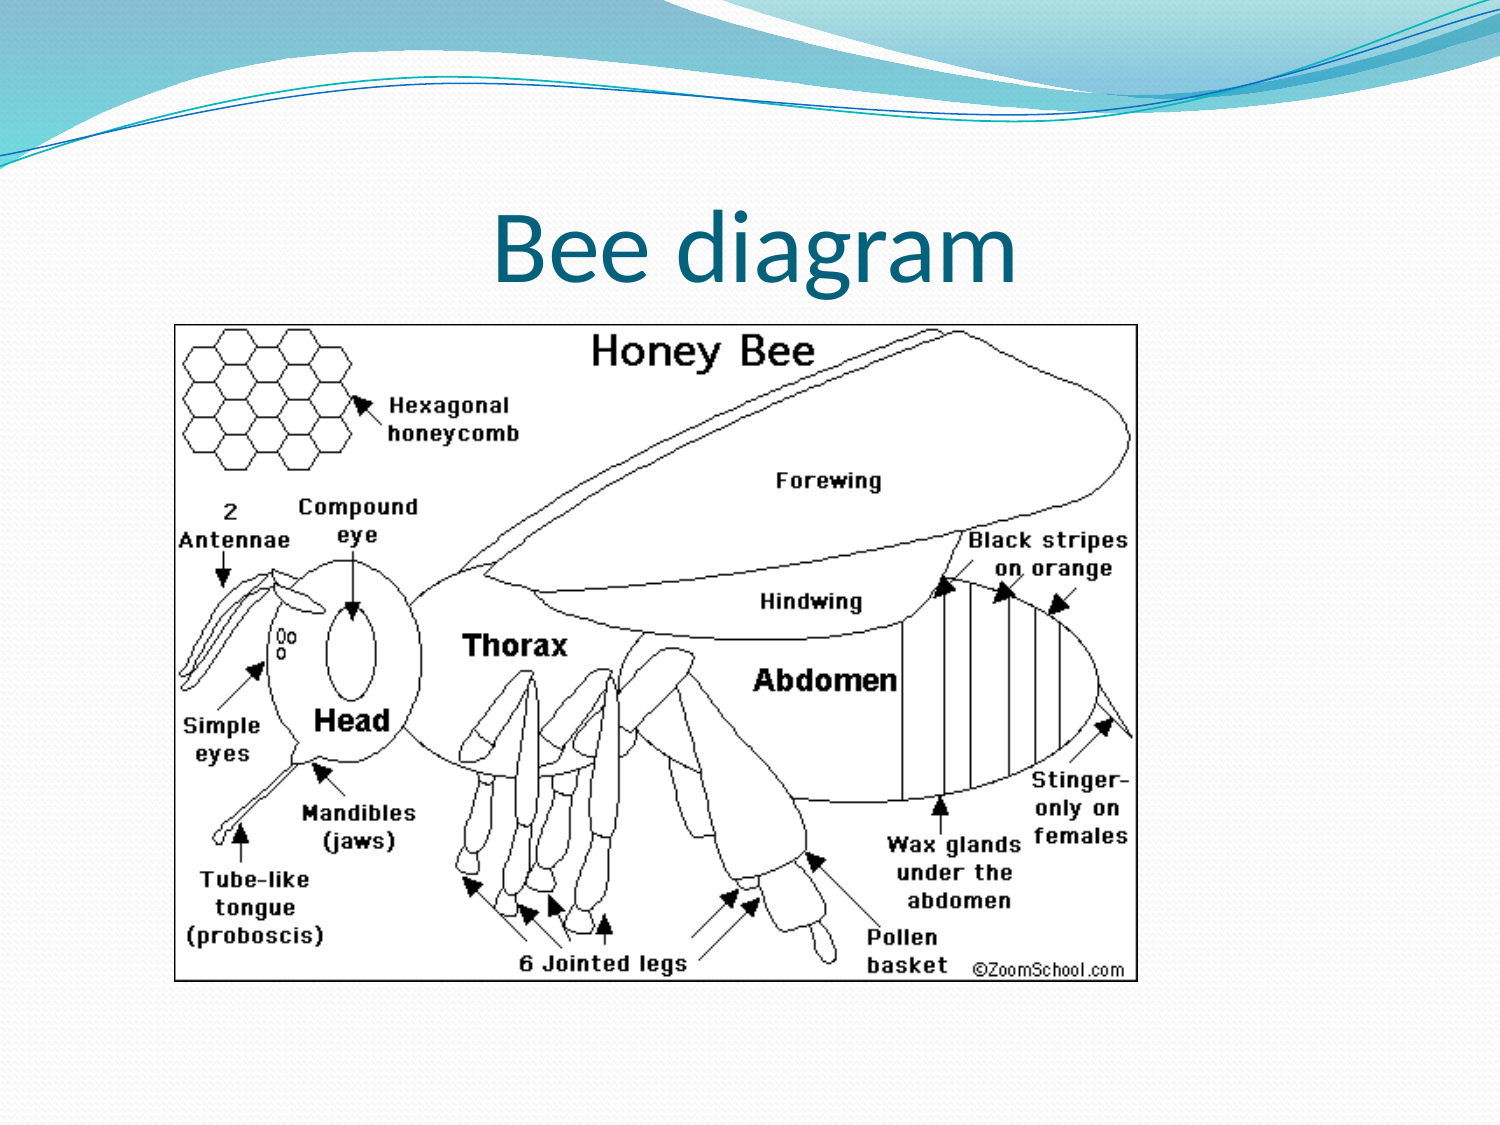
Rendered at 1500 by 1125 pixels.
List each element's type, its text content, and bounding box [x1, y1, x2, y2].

title Bee diagram [75, 115, 1438, 303]
picture [174, 324, 1138, 982]
